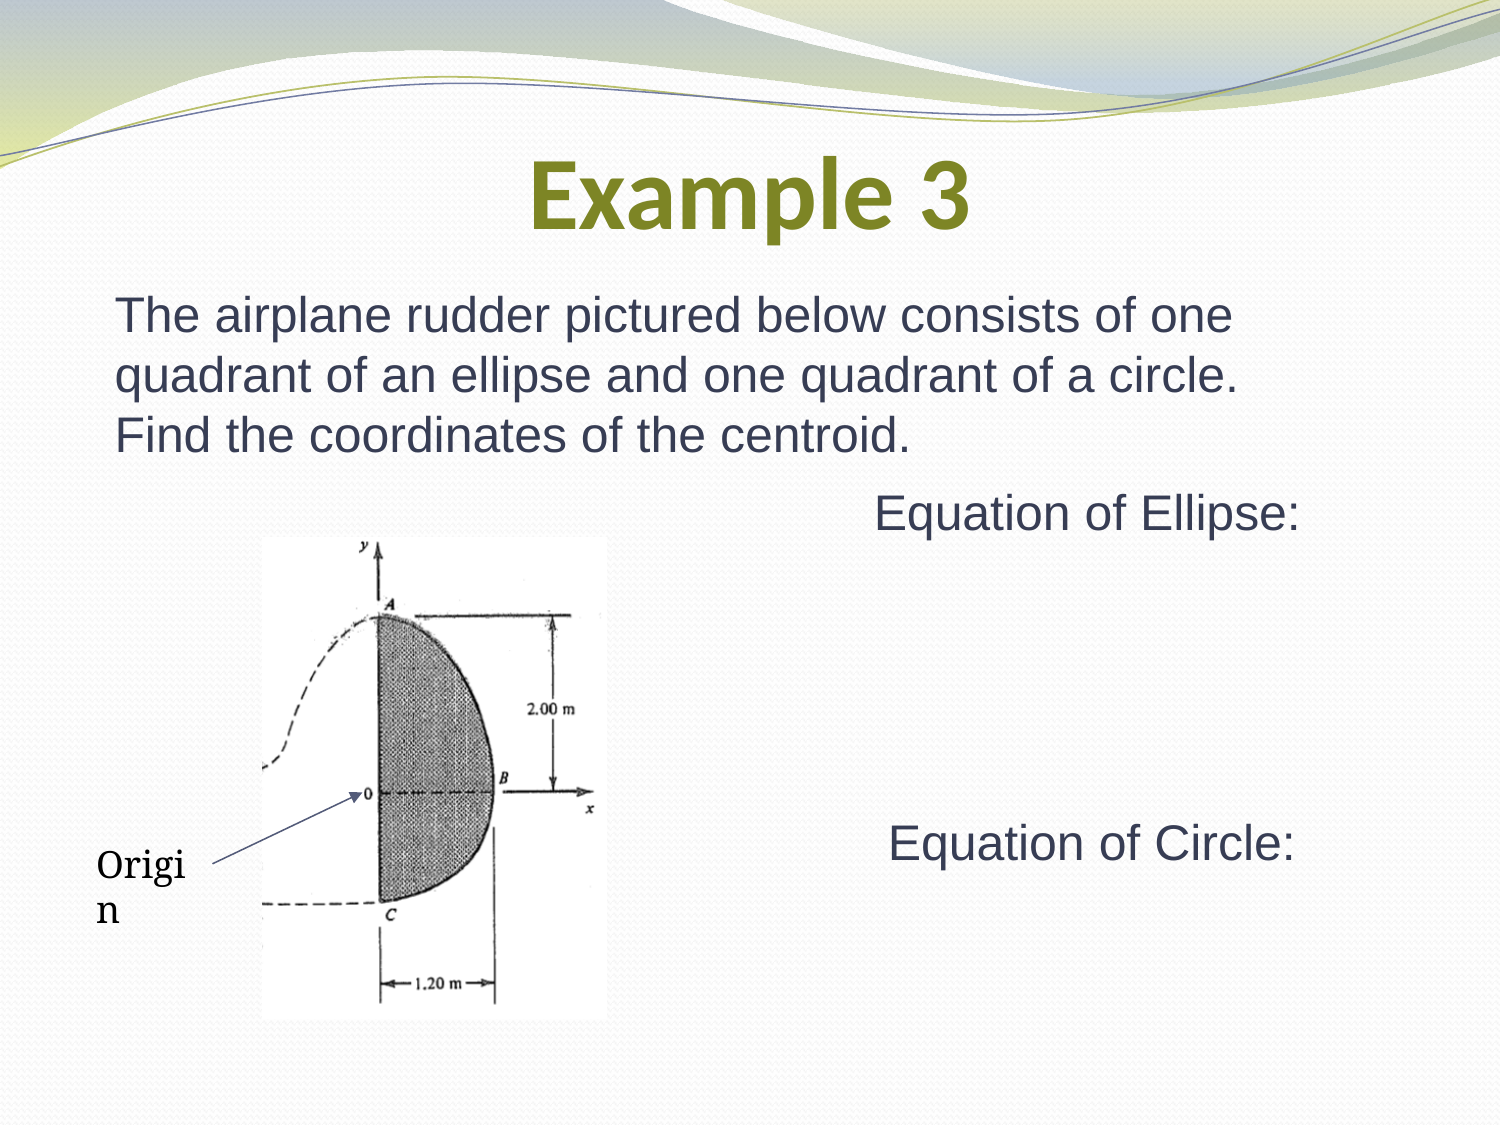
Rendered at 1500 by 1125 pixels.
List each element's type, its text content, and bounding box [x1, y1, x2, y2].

picture [262, 537, 607, 1019]
title Example 3 [75, 62, 1425, 250]
text_box The airplane rudder pictured below consists of one quadrant of an ellipse and one quadrant of a circle. Find the coordinates of the centroid. [99, 274, 1363, 470]
text_box Origin [81, 833, 219, 939]
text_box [212, 792, 363, 865]
